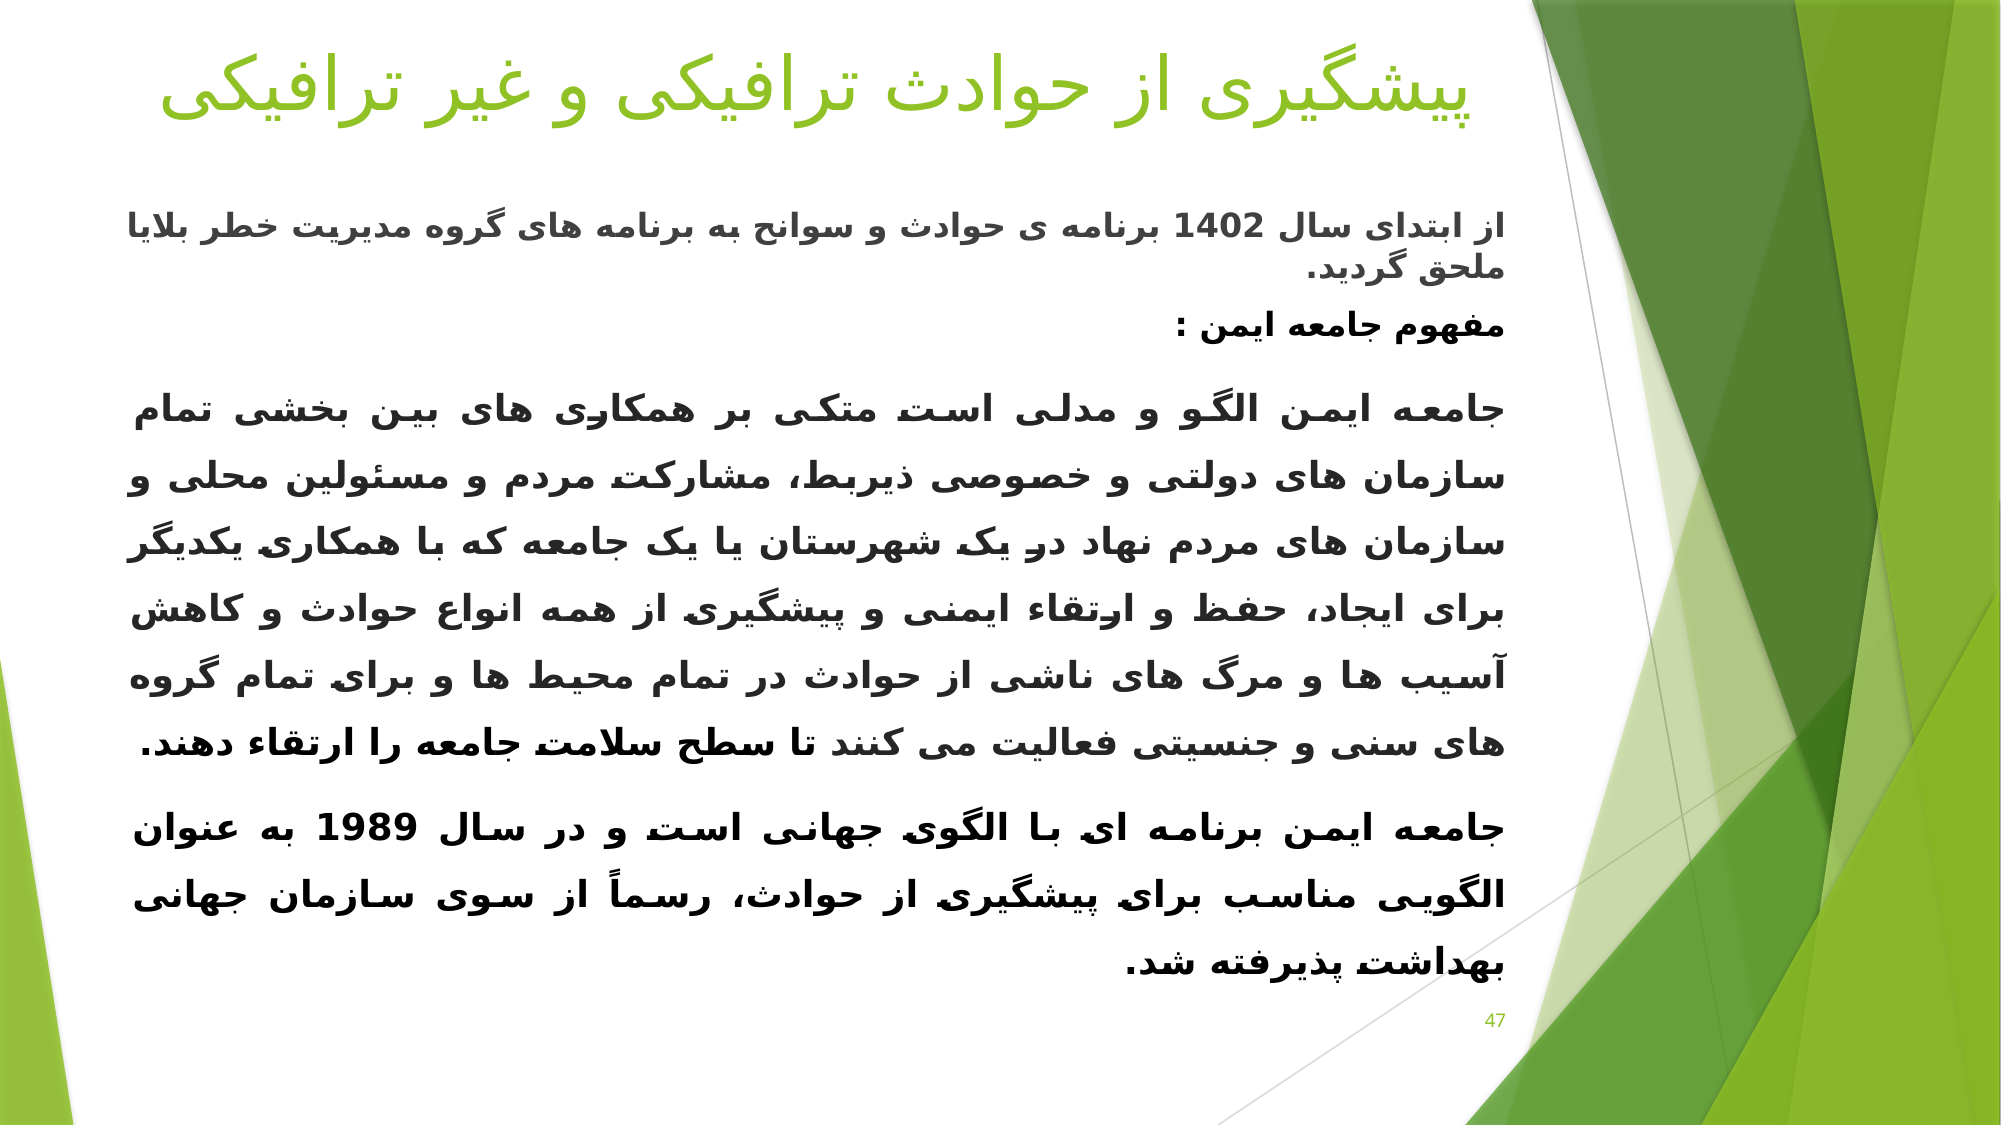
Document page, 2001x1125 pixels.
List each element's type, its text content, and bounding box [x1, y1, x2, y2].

title پیشگیری از حوادث ترافیکی و غیر ترافیکی [111, 27, 1522, 197]
slide_number 47 [1409, 991, 1522, 1051]
list از ابتدای سال 1402 برنامه ی حوادث و سوانح به برنامه های گروه مدیریت خطر بلایا ملحق گردید. مفهوم جامعه ایمن : جامعه ایمن الگو و مدلی است متکی بر همکاری های بین بخشی تمام سازمان های دولتی و خصوصی ذیربط، مشارکت مردم و مسئولین محلی و سازمان های مردم نهاد در یک شهرستان یا یک جامعه که با همکاری یکدیگر برای ایجاد، حفظ و ارتقاء ایمنی و پیشگیری از همه انواع حوادث و کاهش آسیب ها و مرگ های ناشی از حوادث در تمام محیط ها و برای تمام گروه های سنی و جنسیتی فعالیت می کنند تا سطح سلامت جامعه را ارتقاء دهند. جامعه ایمن برنامه ای با الگوی جهانی است و در سال 1989 به عنوان الگویی مناسب برای پیشگیری از حوادث، رسماً از سوی سازمان جهانی بهداشت پذیرفته شد. [111, 197, 1522, 991]
